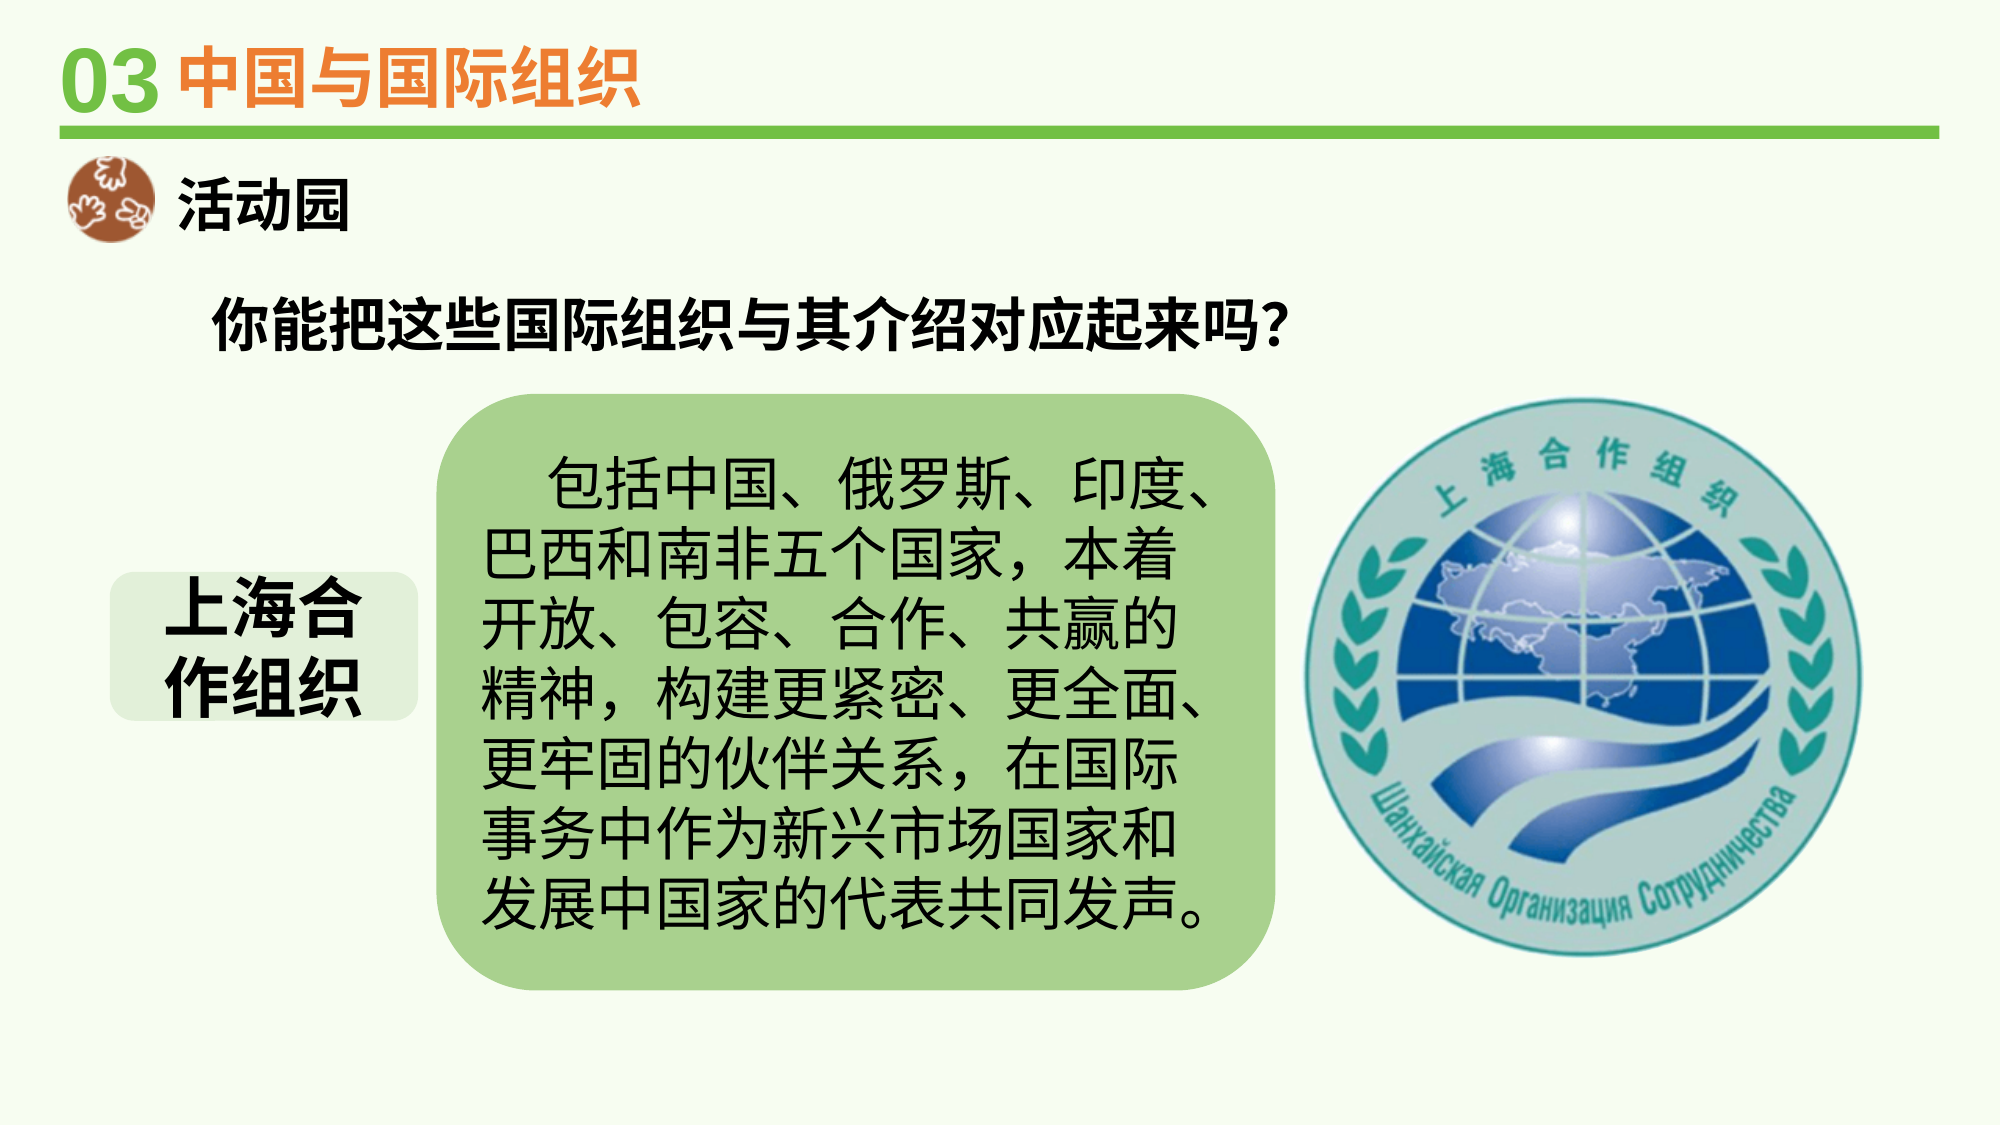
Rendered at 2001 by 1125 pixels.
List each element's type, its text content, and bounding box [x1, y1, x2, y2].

text_box 上海合作组织 [108, 570, 420, 722]
text_box 中国与国际组织 [161, 28, 811, 123]
text_box [59, 125, 1940, 140]
picture [1299, 393, 1864, 959]
text_box 你能把这些国际组织与其介绍对应起来吗？ [197, 245, 1401, 366]
text_box 包括中国、俄罗斯、印度、巴西和南非五个国家，本着开放、包容、合作、共赢的精神，构建更紧密、更全面、更牢固的伙伴关系，在国际事务中作为新兴市场国家和发展中国家的代表共同发声。 [435, 392, 1277, 992]
text_box 03 [59, 24, 161, 125]
picture [67, 155, 155, 243]
text_box 活动园 [161, 160, 367, 246]
